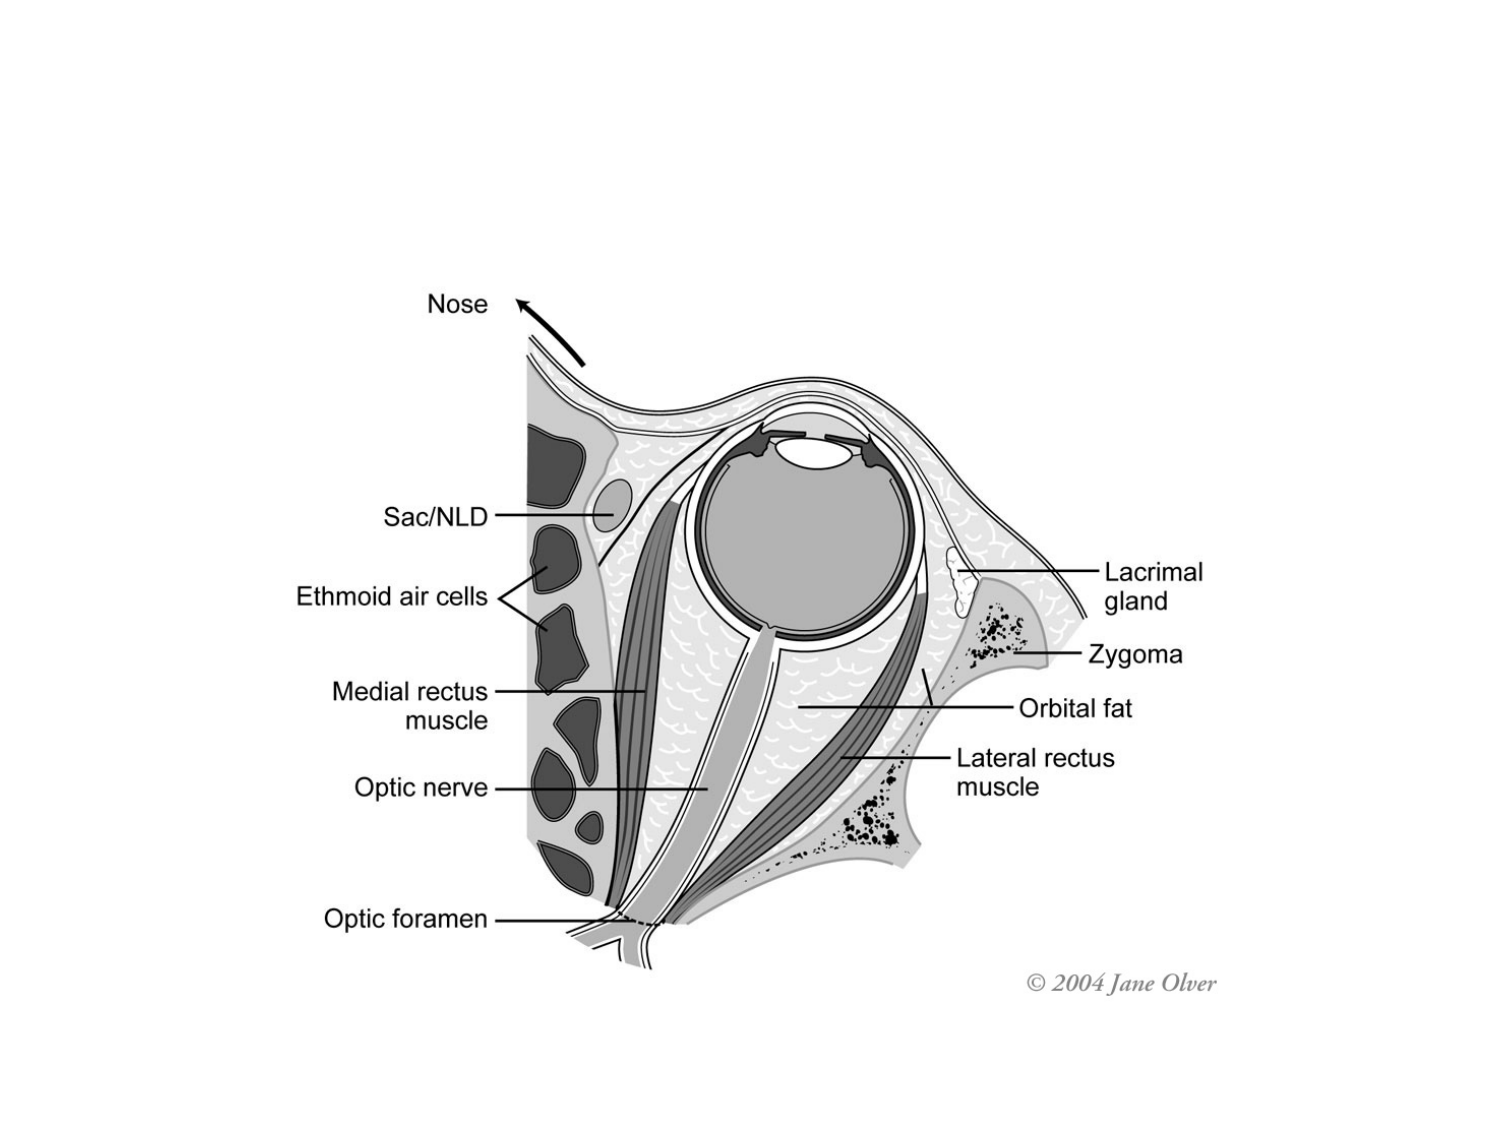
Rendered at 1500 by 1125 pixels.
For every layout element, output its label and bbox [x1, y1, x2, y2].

list [267, 262, 1233, 1006]
